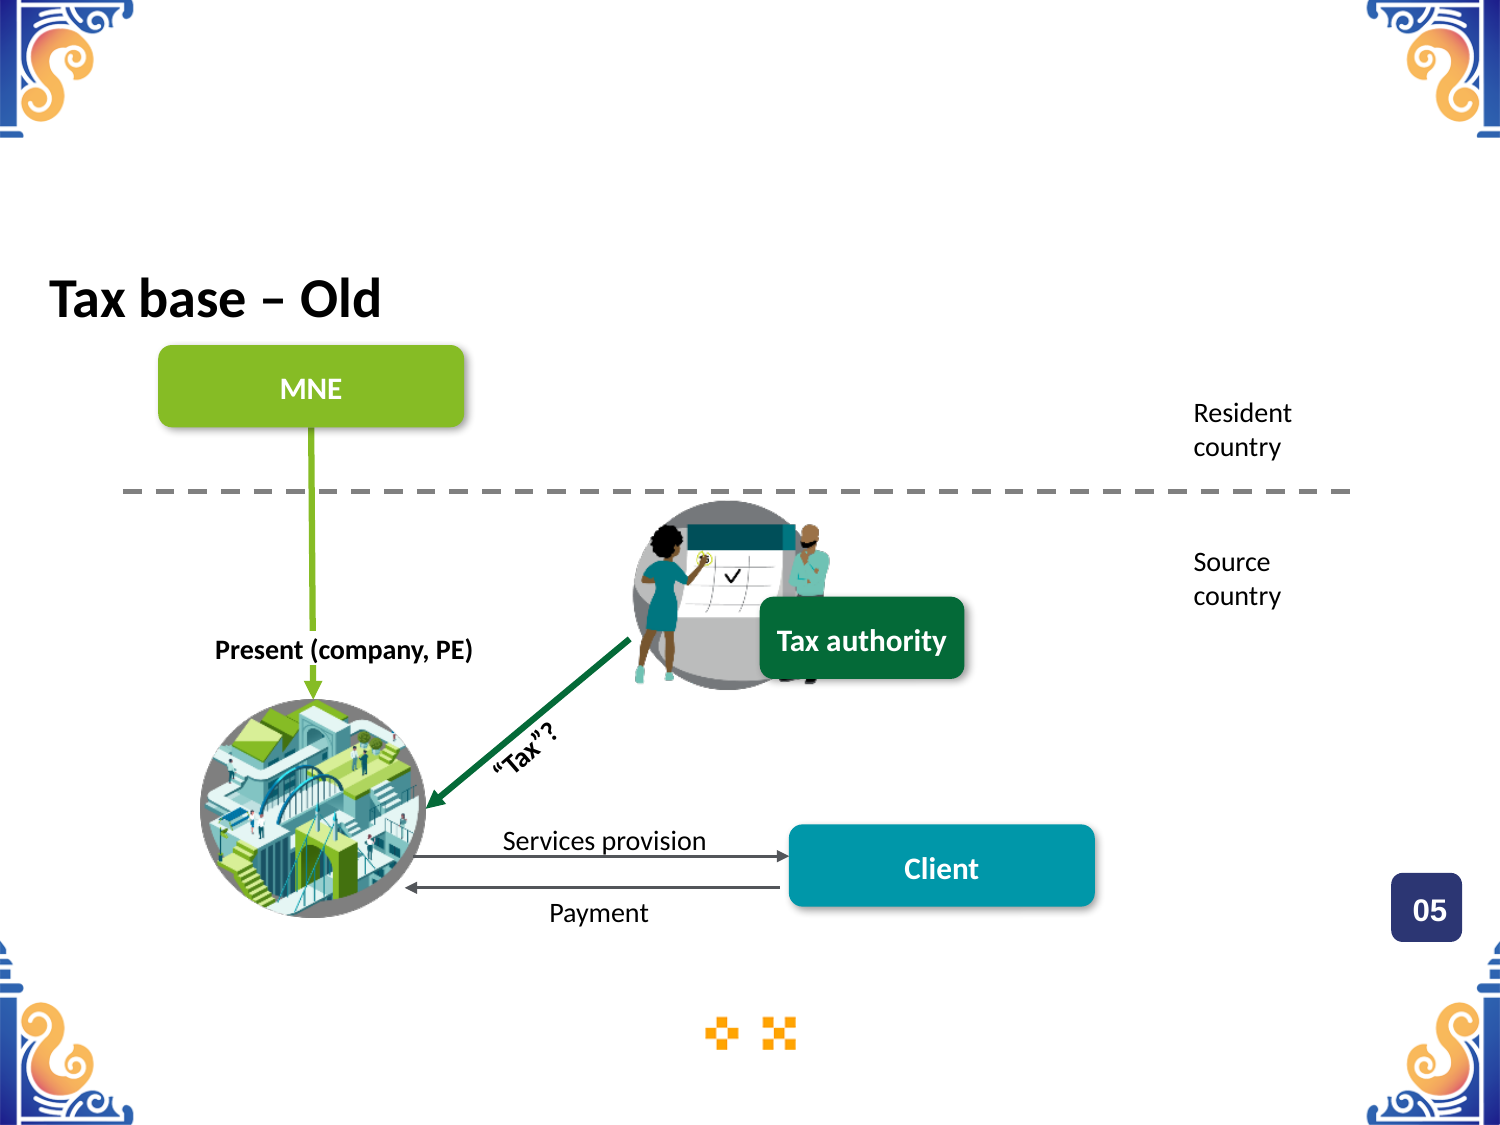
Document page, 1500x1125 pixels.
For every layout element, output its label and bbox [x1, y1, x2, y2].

picture [0, 0, 1500, 1125]
text_box [425, 638, 630, 809]
